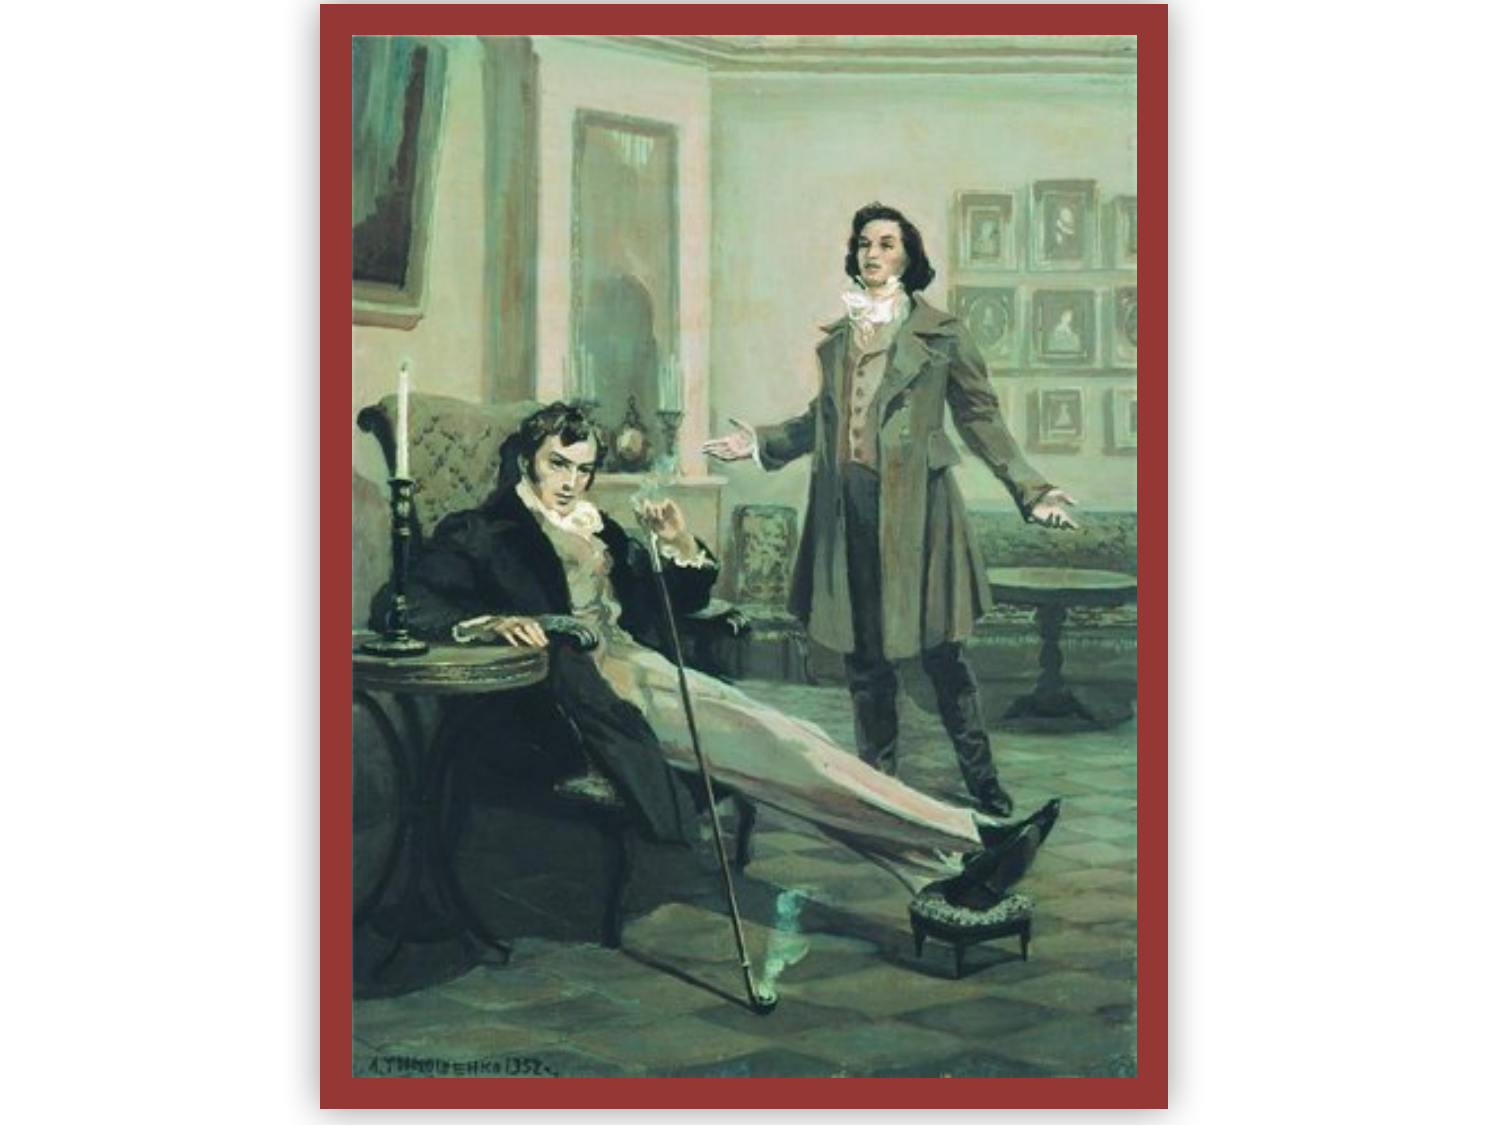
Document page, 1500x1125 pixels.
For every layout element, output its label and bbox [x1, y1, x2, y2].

list [351, 34, 1137, 1079]
